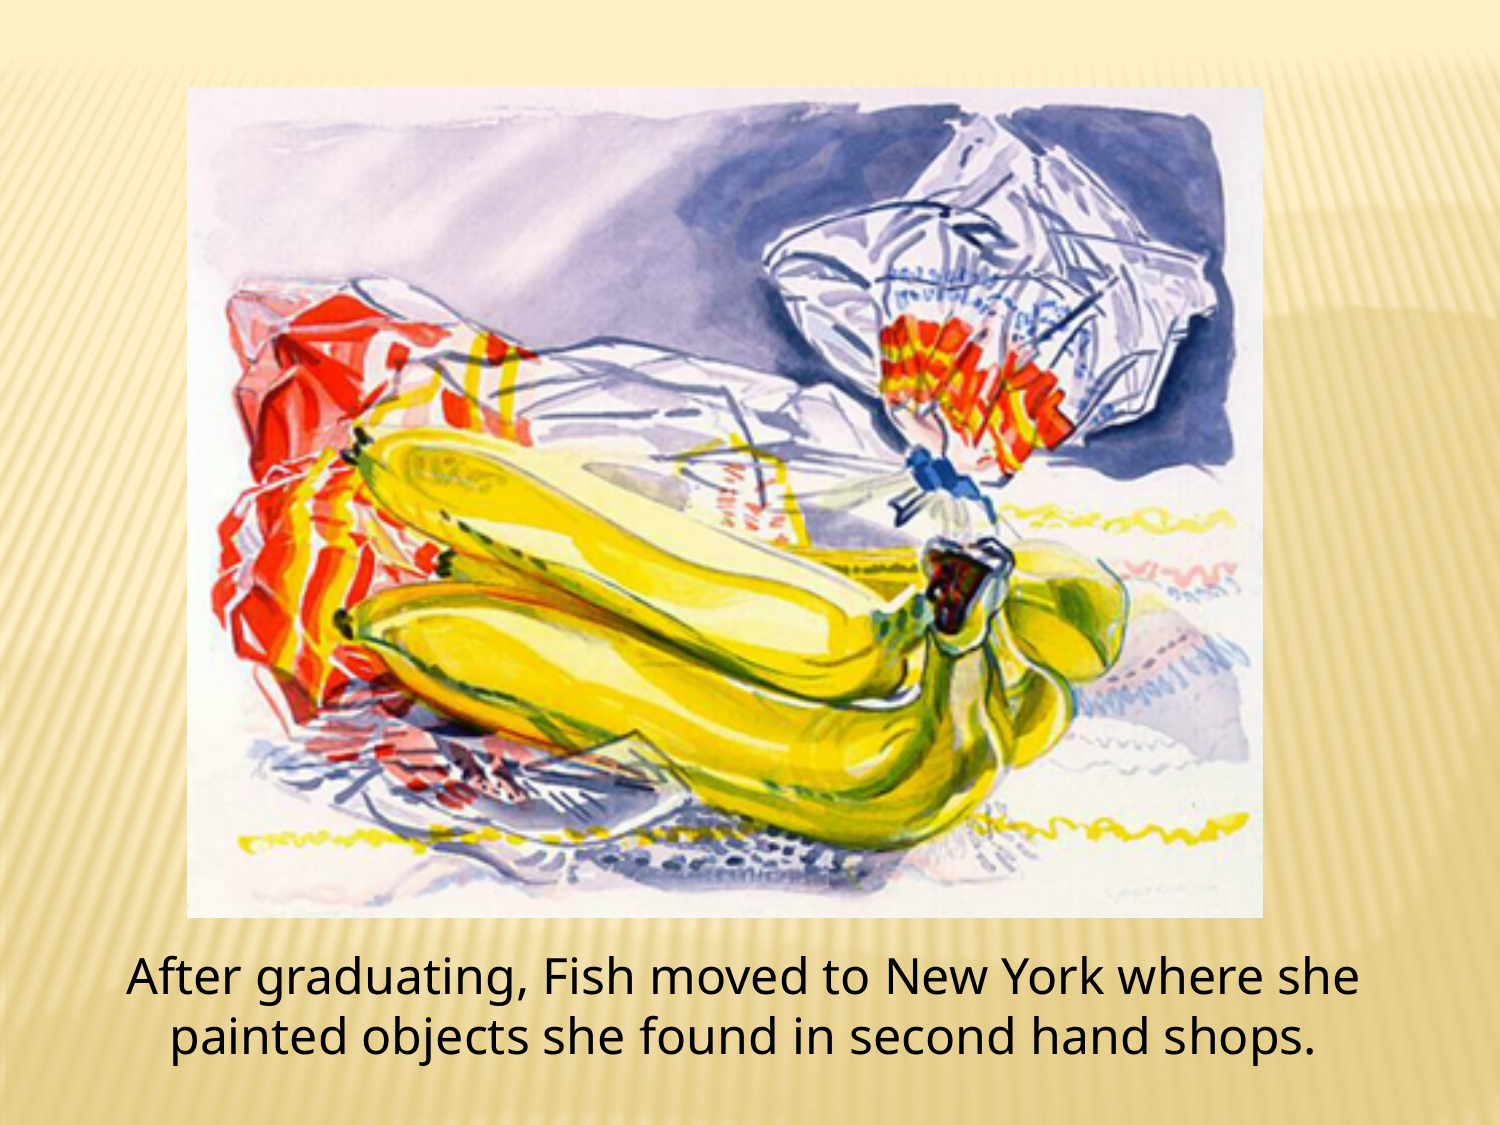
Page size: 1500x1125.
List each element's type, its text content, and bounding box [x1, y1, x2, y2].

picture [187, 87, 1263, 919]
text_box After graduating, Fish moved to New York where she painted objects she found in second hand shops. [62, 937, 1425, 1073]
